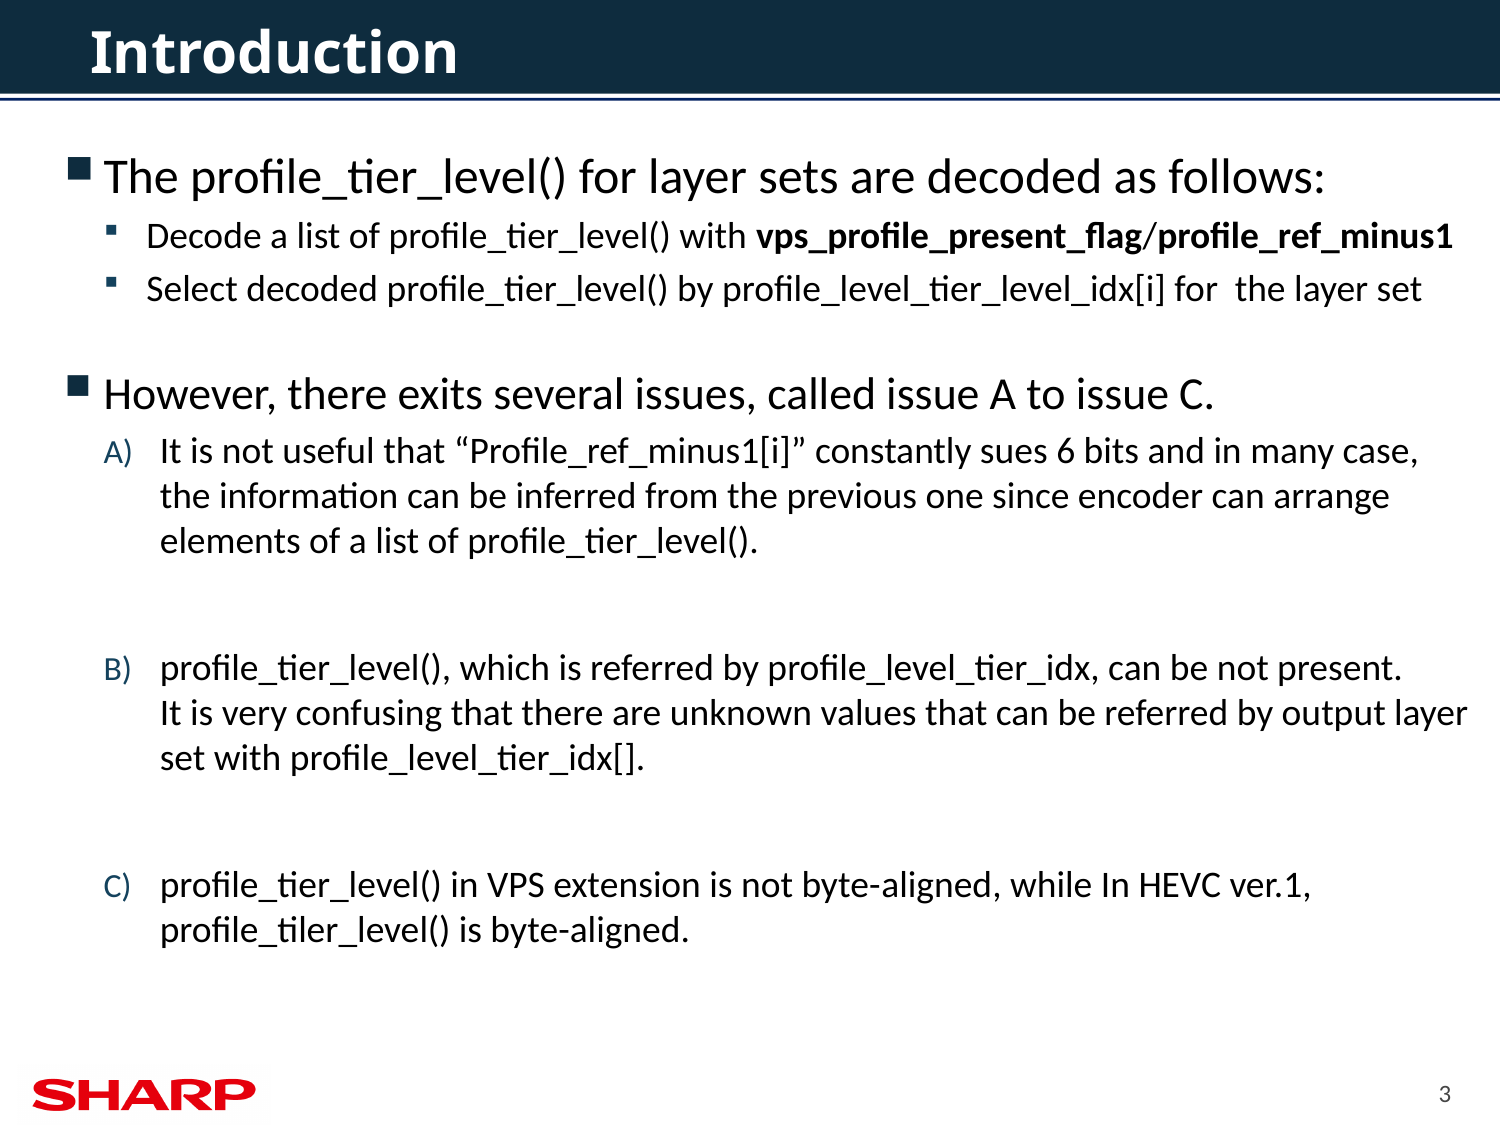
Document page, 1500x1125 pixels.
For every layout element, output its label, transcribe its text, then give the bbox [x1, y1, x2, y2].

slide_number 3 [1345, 1062, 1467, 1108]
list The profile_tier_level() for layer sets are decoded as follows: Decode a list of profile_tier_level() with vps_profile_present_flag/profile_ref_minus1 Select decoded profile_tier_level() by profile_level_tier_level_idx[i] for the layer set However, there exits several issues, called issue A to issue C. It is not useful that “Profile_ref_minus1[i]” constantly sues 6 bits and in many case, the information can be inferred from the previous one since encoder can arrange elements of a list of profile_tier_level(). profile_tier_level(), which is referred by profile_level_tier_idx, can be not present. It is very confusing that there are unknown values that can be referred by output layer set with profile_level_tier_idx[]. profile_tier_level() in VPS extension is not byte-aligned, while In HEVC ver.1, profile_tiler_level() is byte-aligned. [35, 128, 1491, 1051]
title Introduction [74, 15, 1426, 85]
picture [17, 1064, 271, 1125]
